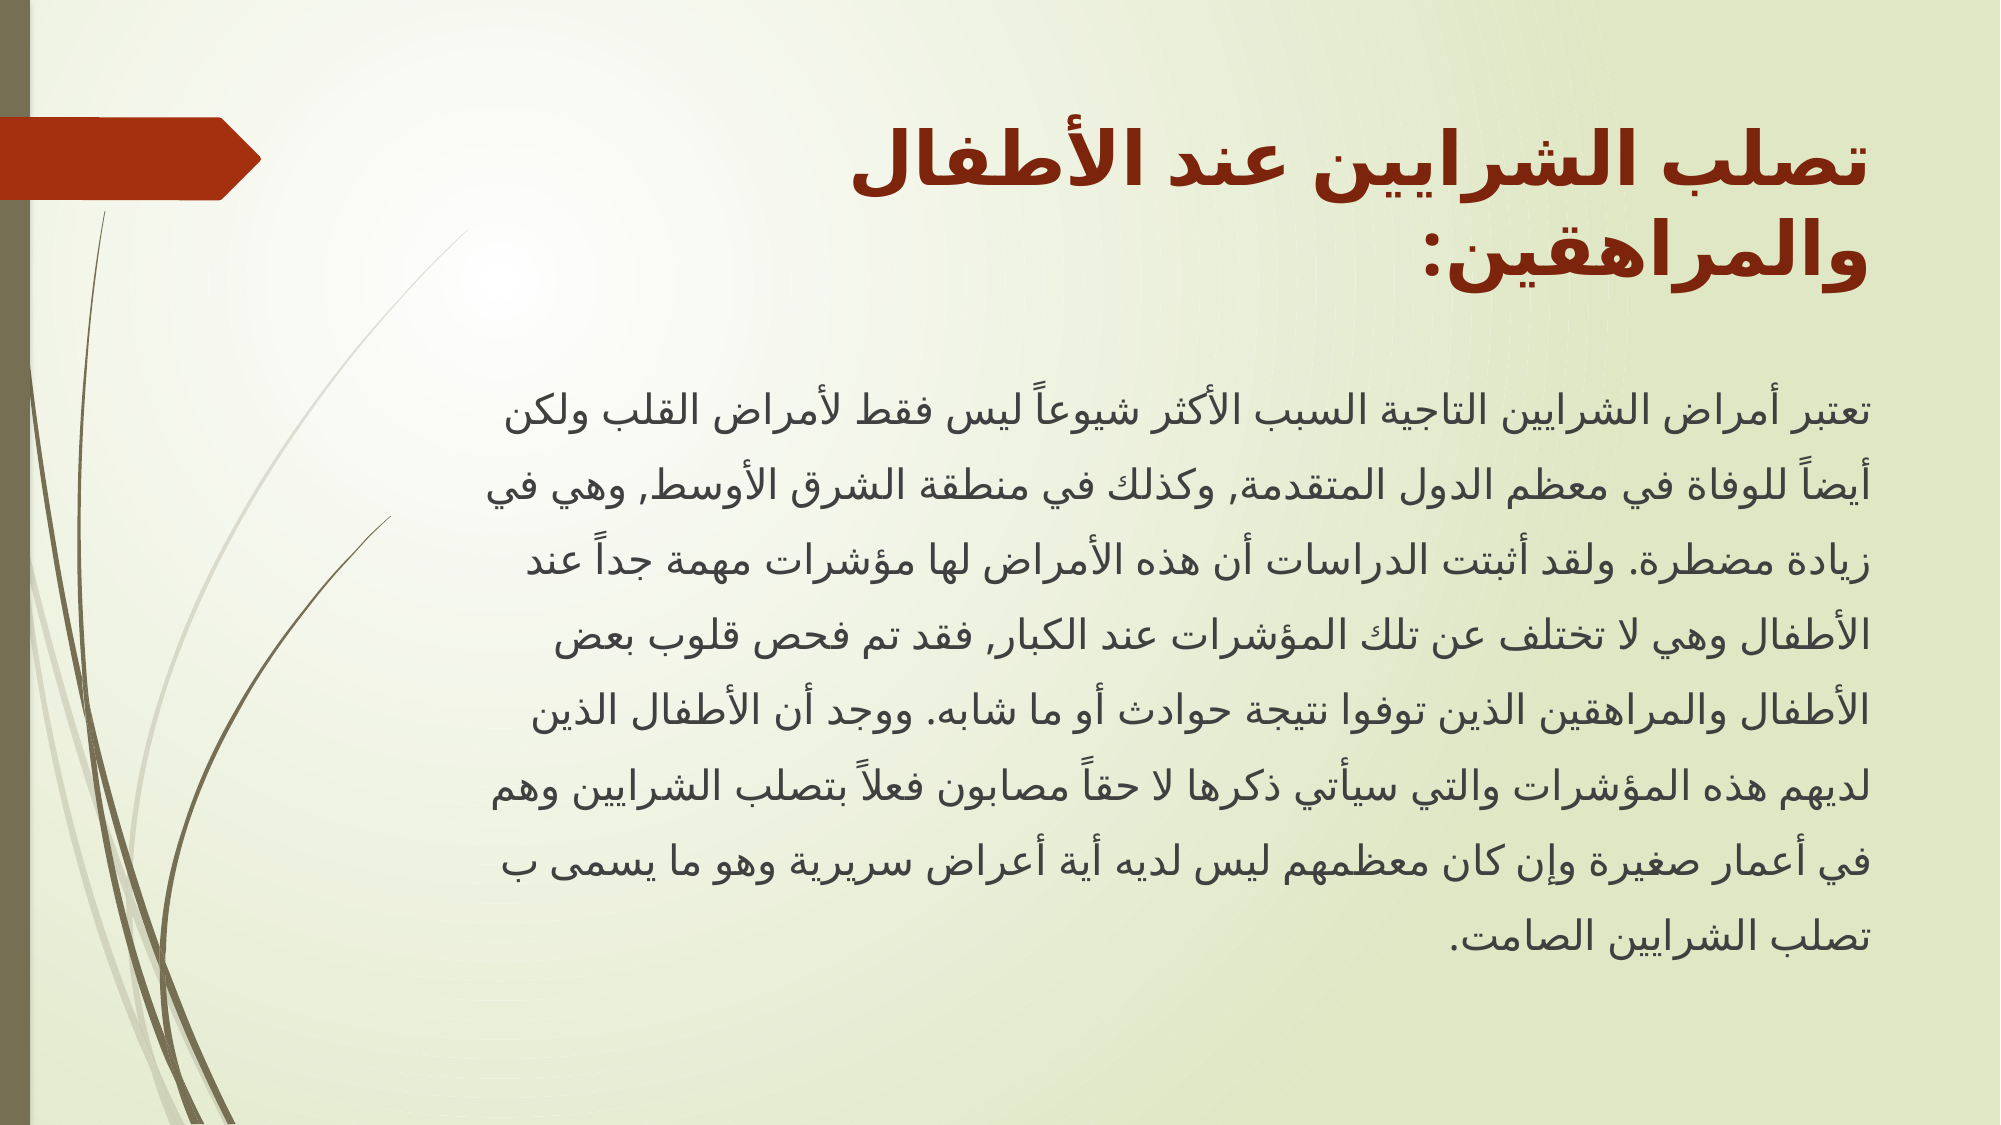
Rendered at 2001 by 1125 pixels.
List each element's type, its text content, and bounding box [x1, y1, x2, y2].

title تصلب الشرايين عند الأطفال والمراهقين: [425, 102, 1888, 313]
list تعتبر أمراض الشرايين التاجية السبب الأكثر شيوعاً ليس فقط لأمراض القلب ولكن أيضاً للوفاة في معظم الدول المتقدمة, وكذلك في منطقة الشرق الأوسط, وهي في زيادة مضطرة. ولقد أثبتت الدراسات أن هذه الأمراض لها مؤشرات مهمة جداً عند الأطفال وهي لا تختلف عن تلك المؤشرات عند الكبار, فقد تم فحص قلوب بعض الأطفال والمراهقين الذين توفوا نتيجة حوادث أو ما شابه. ووجد أن الأطفال الذين لديهم هذه المؤشرات والتي سيأتي ذكرها لا حقاً مصابون فعلاً بتصلب الشرايين وهم في أعمار صغيرة وإن كان معظمهم ليس لديه أية أعراض سريرية وهو ما يسمى ب تصلب الشرايين الصامت. [424, 350, 1888, 970]
